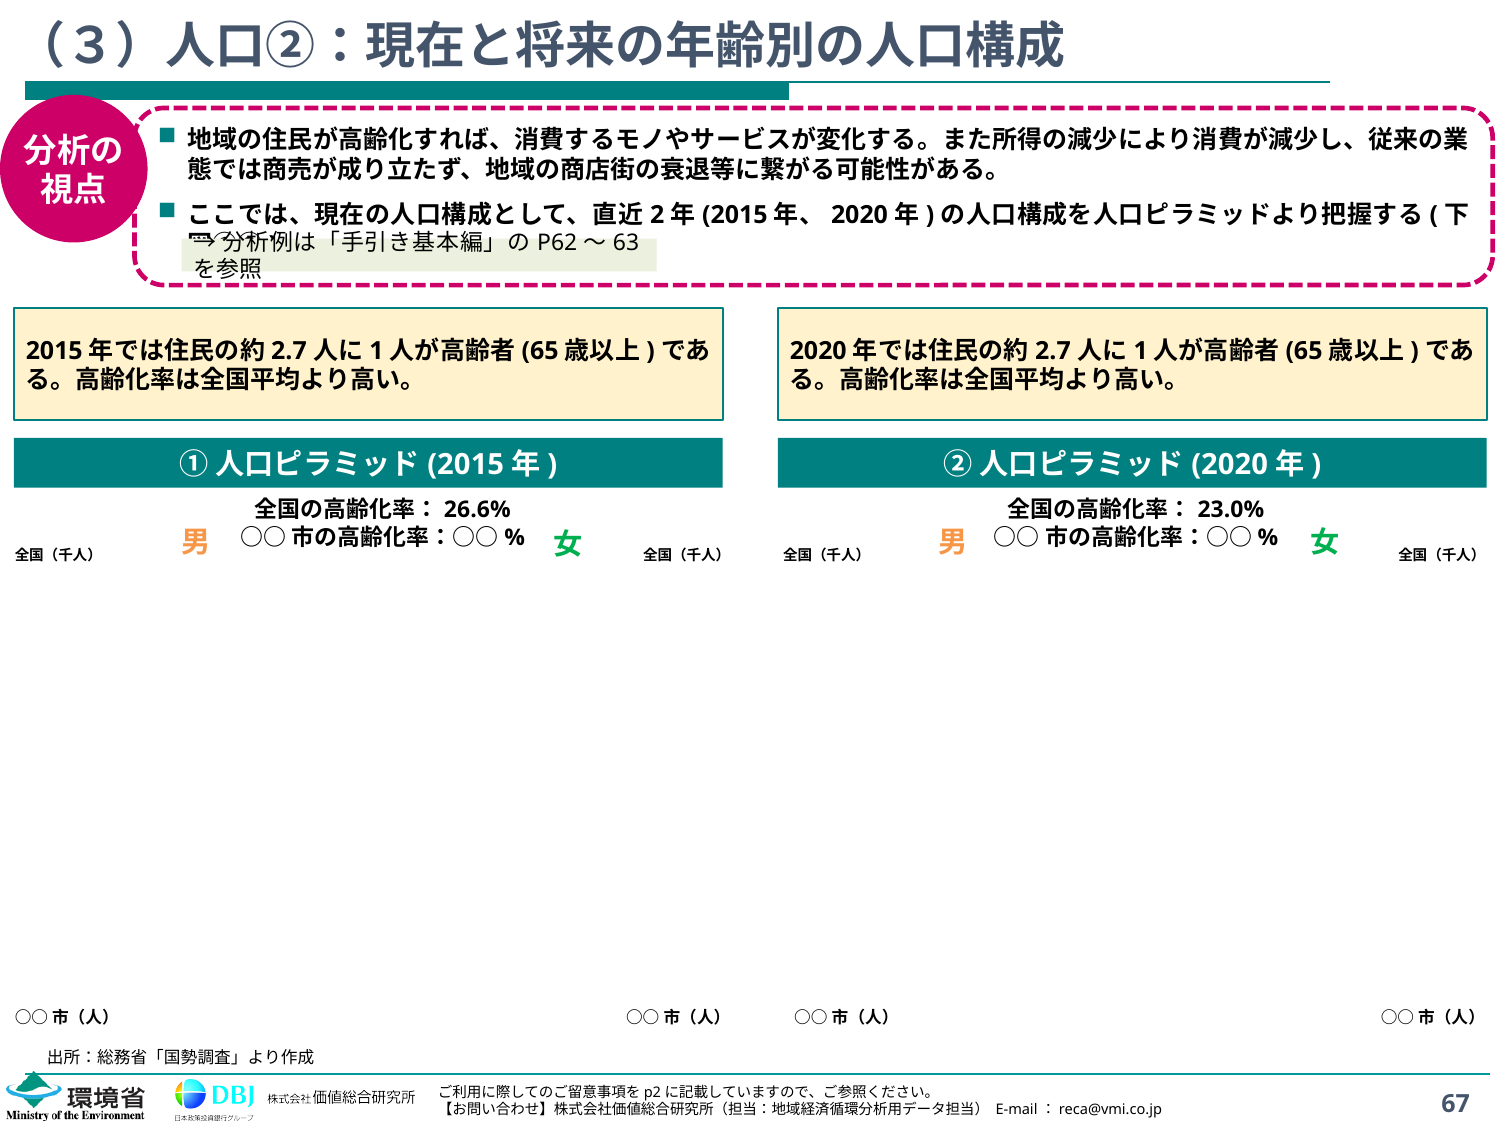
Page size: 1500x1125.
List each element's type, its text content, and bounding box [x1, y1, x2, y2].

picture [2, 1071, 148, 1125]
text_box 全国の高齢化率：23.0% ○○市の高齢化率：○○% [966, 488, 1307, 557]
text_box 出所：総務省「国勢調査」より作成 [32, 1039, 741, 1075]
text_box 全国（千人） [0, 538, 153, 571]
slide_number 67 [1411, 1079, 1500, 1122]
text_box ○○市（人） [0, 999, 178, 1035]
text_box ②人口ピラミッド(2020年) [777, 437, 1487, 488]
text_box ○○市（人） [1322, 999, 1500, 1035]
text_box 2020年では住民の約2.7人に1人が高齢者(65歳以上)である。高齢化率は全国平均より高い。 [777, 307, 1487, 421]
text_box 全国の高齢化率：26.6% ○○市の高齢化率：○○% [212, 488, 553, 557]
text_box 全国（千人） [768, 538, 918, 571]
text_box 2015年では住民の約2.7人に1人が高齢者(65歳以上)である。高齢化率は全国平均より高い。 [13, 307, 723, 421]
text_box 全国（千人） [602, 538, 745, 571]
text_box ○○市（人） [779, 999, 957, 1035]
text_box 全国（千人） [1362, 538, 1500, 571]
text_box 男 [899, 516, 1007, 566]
text_box 女 [514, 518, 621, 568]
text_box 男 [142, 516, 250, 566]
text_box ○○市（人） [568, 999, 746, 1035]
text_box →分析例は「手引き基本編」のP62～63を参照 [181, 238, 657, 272]
text_box 分析の 視点 [0, 94, 136, 243]
title （３）人口②：現在と将来の年齢別の人口構成 [0, 0, 1304, 82]
text_box 女 [1271, 516, 1378, 566]
picture [171, 1075, 419, 1125]
text_box 地域の住民が高齢化すれば、消費するモノやサービスが変化する。また所得の減少により消費が減少し、従来の業態では商売が成り立たず、地域の商店街の衰退等に繋がる可能性がある。 ここでは、現在の人口構成として、直近2年(2015年、2020年)の人口構成を人口ピラミッドより把握する(下図①②)。 [134, 107, 1493, 286]
text_box ①人口ピラミッド(2015年) [13, 437, 723, 488]
